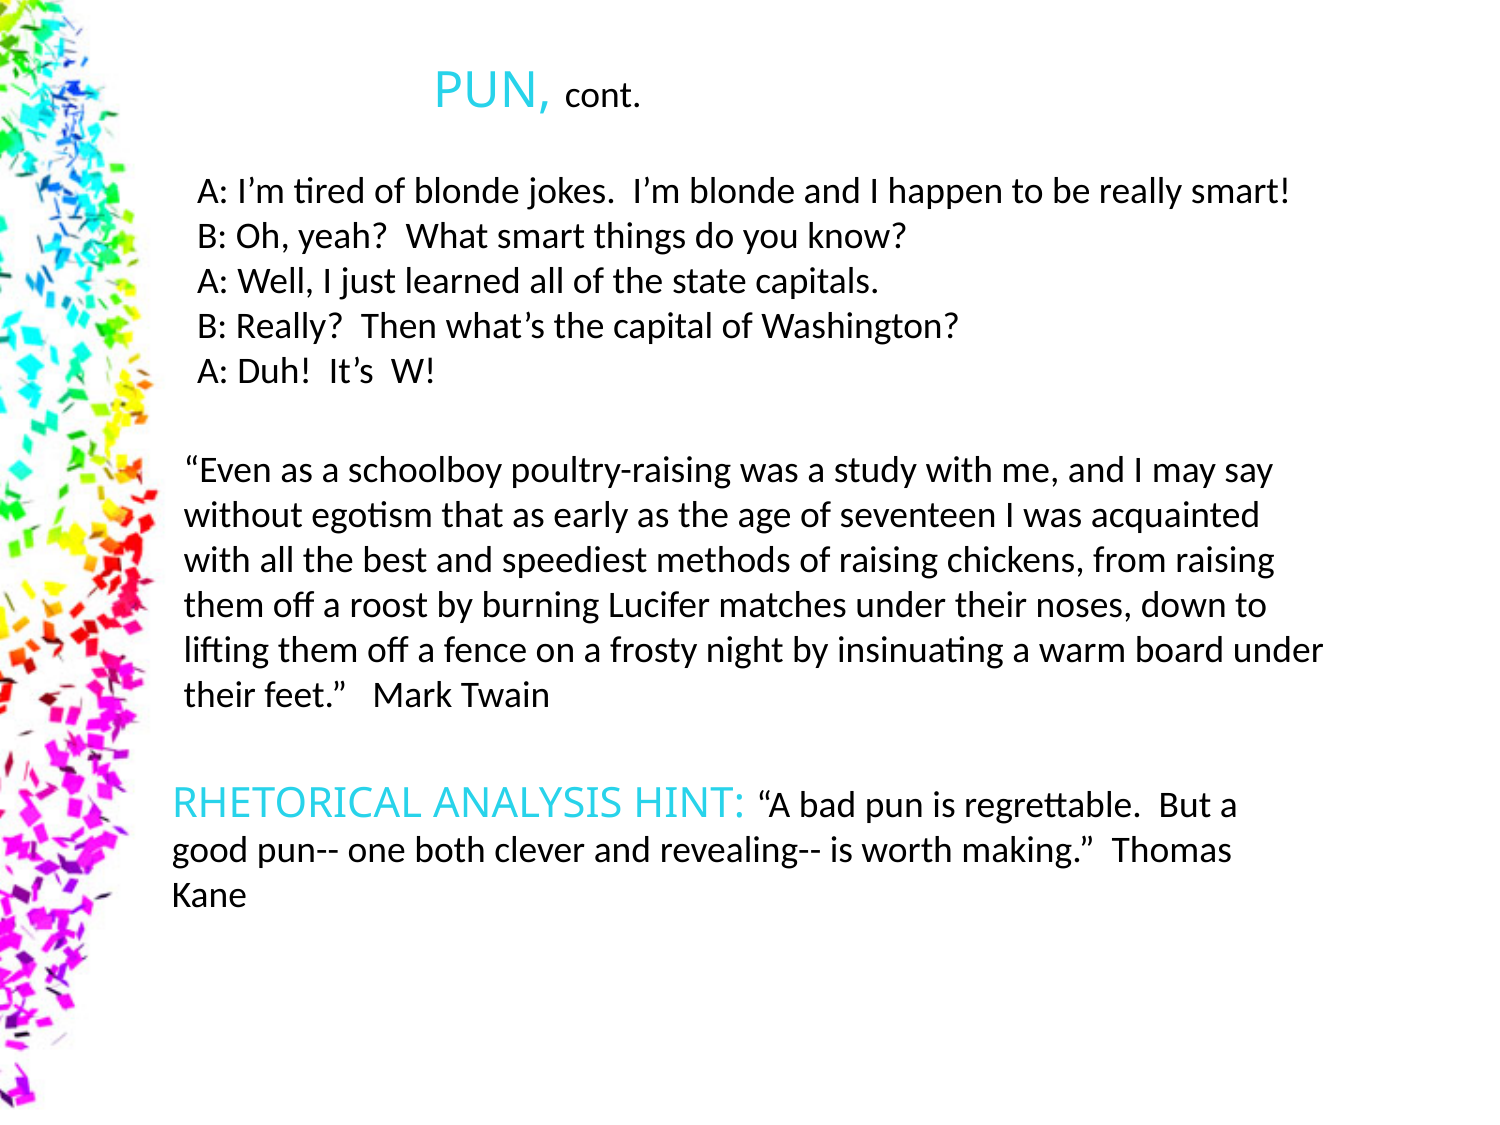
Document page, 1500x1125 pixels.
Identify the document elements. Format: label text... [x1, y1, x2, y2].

text_box A: I’m tired of blonde jokes. I’m blonde and I happen to be really smart! B: Oh, yeah? What smart things do you know? A: Well, I just learned all of the state capitals. B: Really? Then what’s the capital of Washington? A: Duh! It’s W! [182, 158, 1320, 399]
picture [0, 0, 1500, 1125]
text_box “Even as a schoolboy poultry-raising was a study with me, and I may say without egotism that as early as the age of seventeen I was acquainted with all the best and speediest methods of raising chickens, from raising them off a roost by burning Lucifer matches under their noses, down to lifting them off a fence on a frosty night by insinuating a warm board under their feet.” Mark Twain [168, 437, 1344, 723]
text_box PUN, cont. [412, 49, 663, 125]
text_box RHETORICAL ANALYSIS HINT: “A bad pun is regrettable. But a good pun-- one both clever and revealing-- is worth making.” Thomas Kane [157, 768, 1325, 923]
